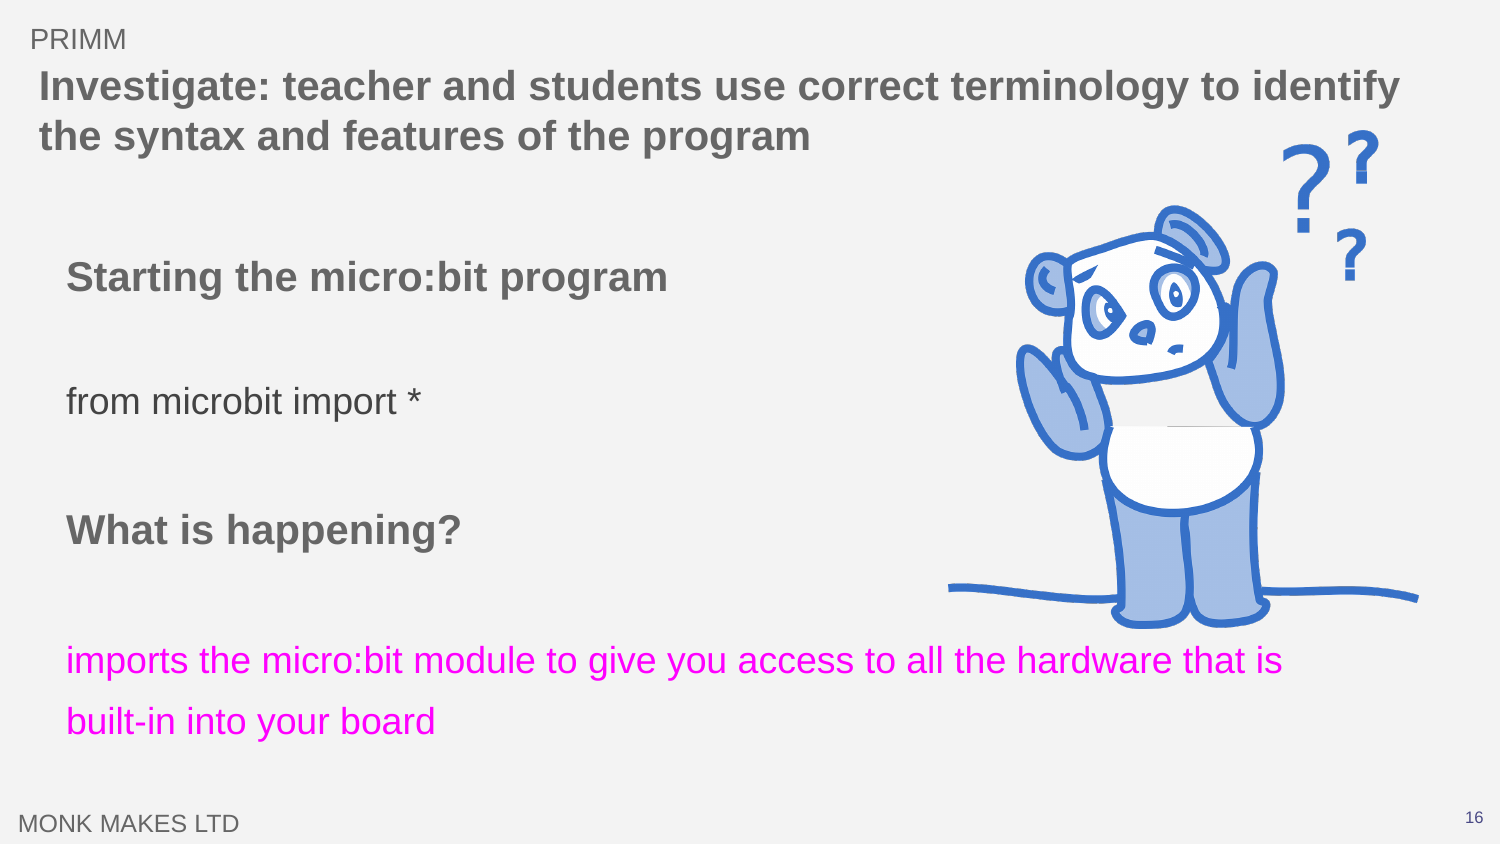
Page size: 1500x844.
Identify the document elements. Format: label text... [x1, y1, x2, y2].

picture [944, 130, 1423, 629]
text_box Starting the micro:bit program from microbit import * What is happening? imports the micro:bit module to give you access to all the hardware that is built-in into your board [51, 166, 1316, 793]
slide_number ‹#› [1448, 792, 1500, 844]
title Investigate: teacher and students use correct terminology to identify the syntax and features of the program [24, 52, 1422, 167]
subtitle PRIMM [14, 0, 1500, 52]
